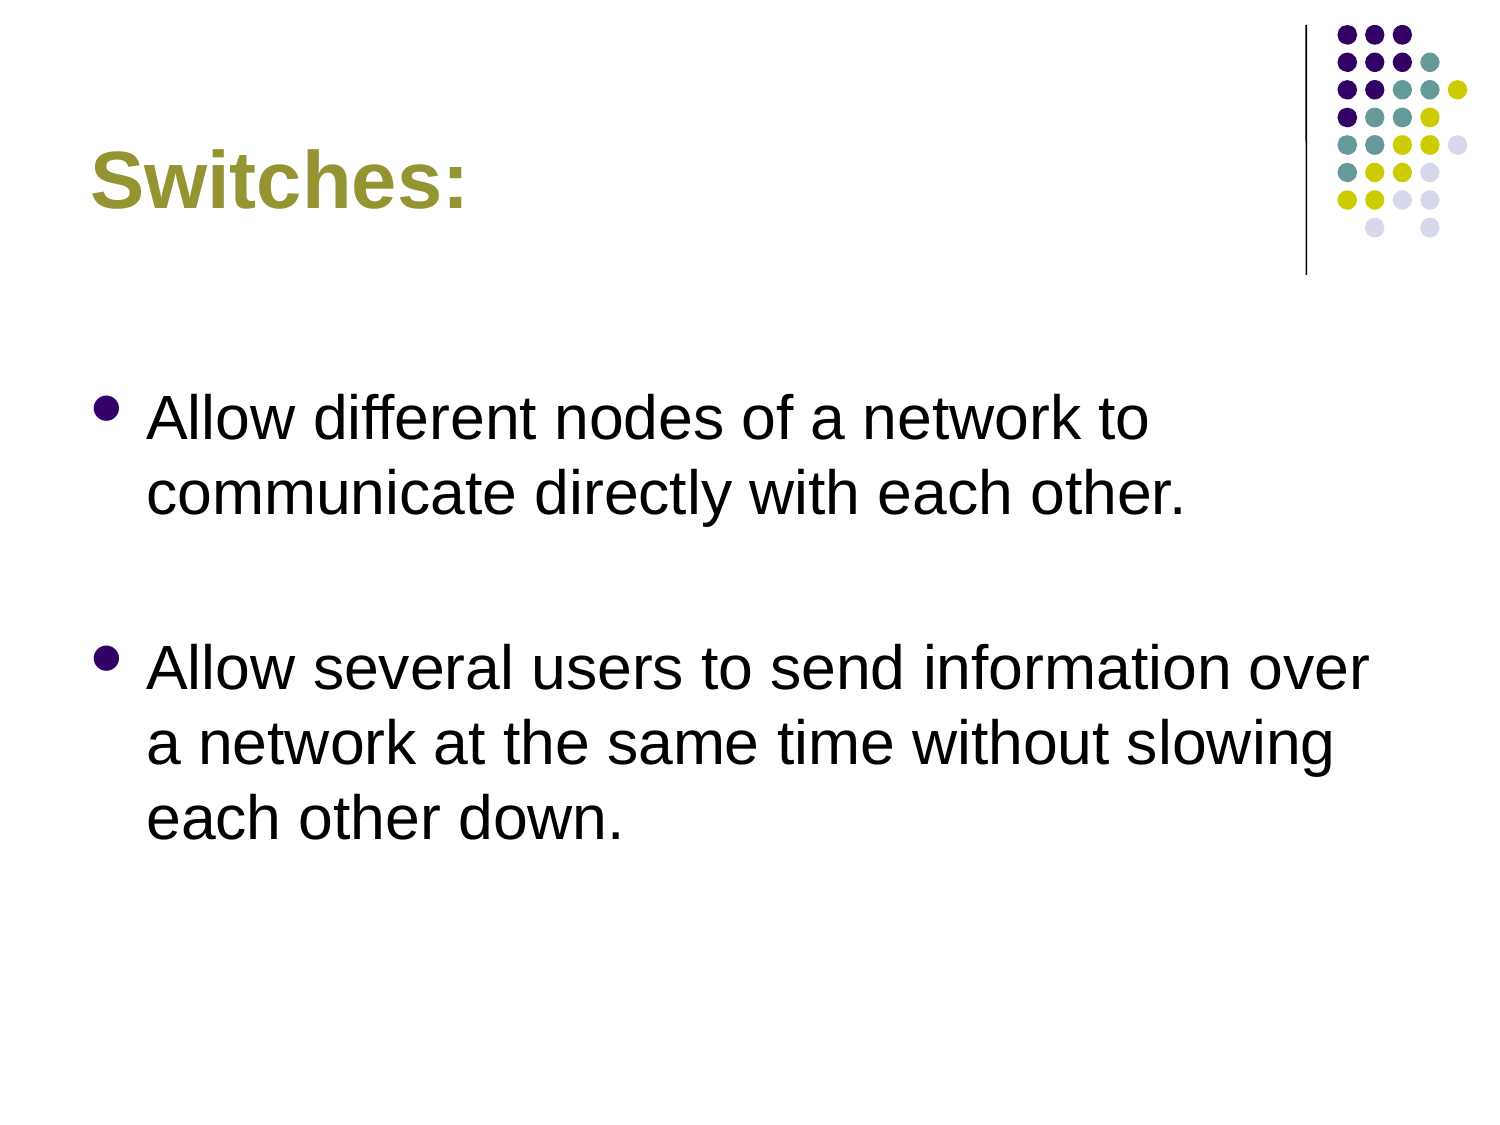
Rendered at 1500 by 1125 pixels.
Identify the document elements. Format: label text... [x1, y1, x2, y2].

title Switches: [74, 19, 1313, 233]
list Allow different nodes of a network to communicate directly with each other. Allow several users to send information over a network at the same time without slowing each other down. [74, 281, 1426, 1006]
